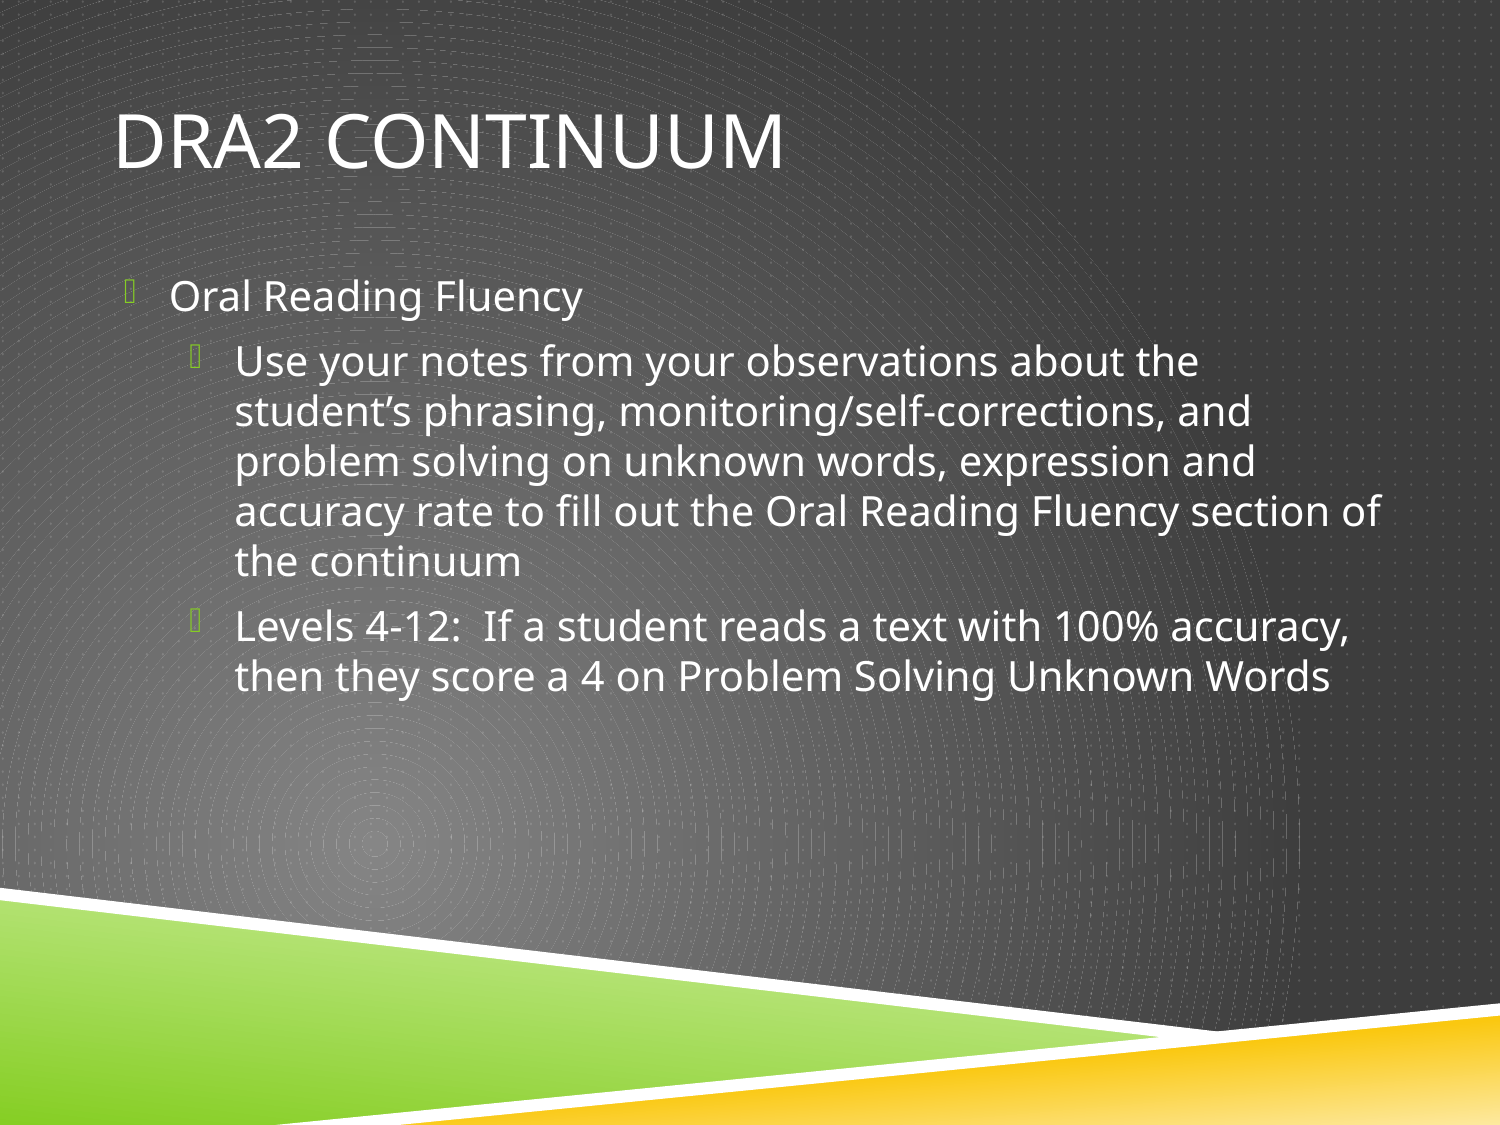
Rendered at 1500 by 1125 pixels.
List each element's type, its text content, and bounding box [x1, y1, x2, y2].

list Oral Reading Fluency Use your notes from your observations about the student’s phrasing, monitoring/self-corrections, and problem solving on unknown words, expression and accuracy rate to fill out the Oral Reading Fluency section of the continuum Levels 4-12: If a student reads a text with 100% accuracy, then they score a 4 on Problem Solving Unknown Words [112, 262, 1388, 875]
title DRA2 Continuum [112, 45, 1388, 233]
